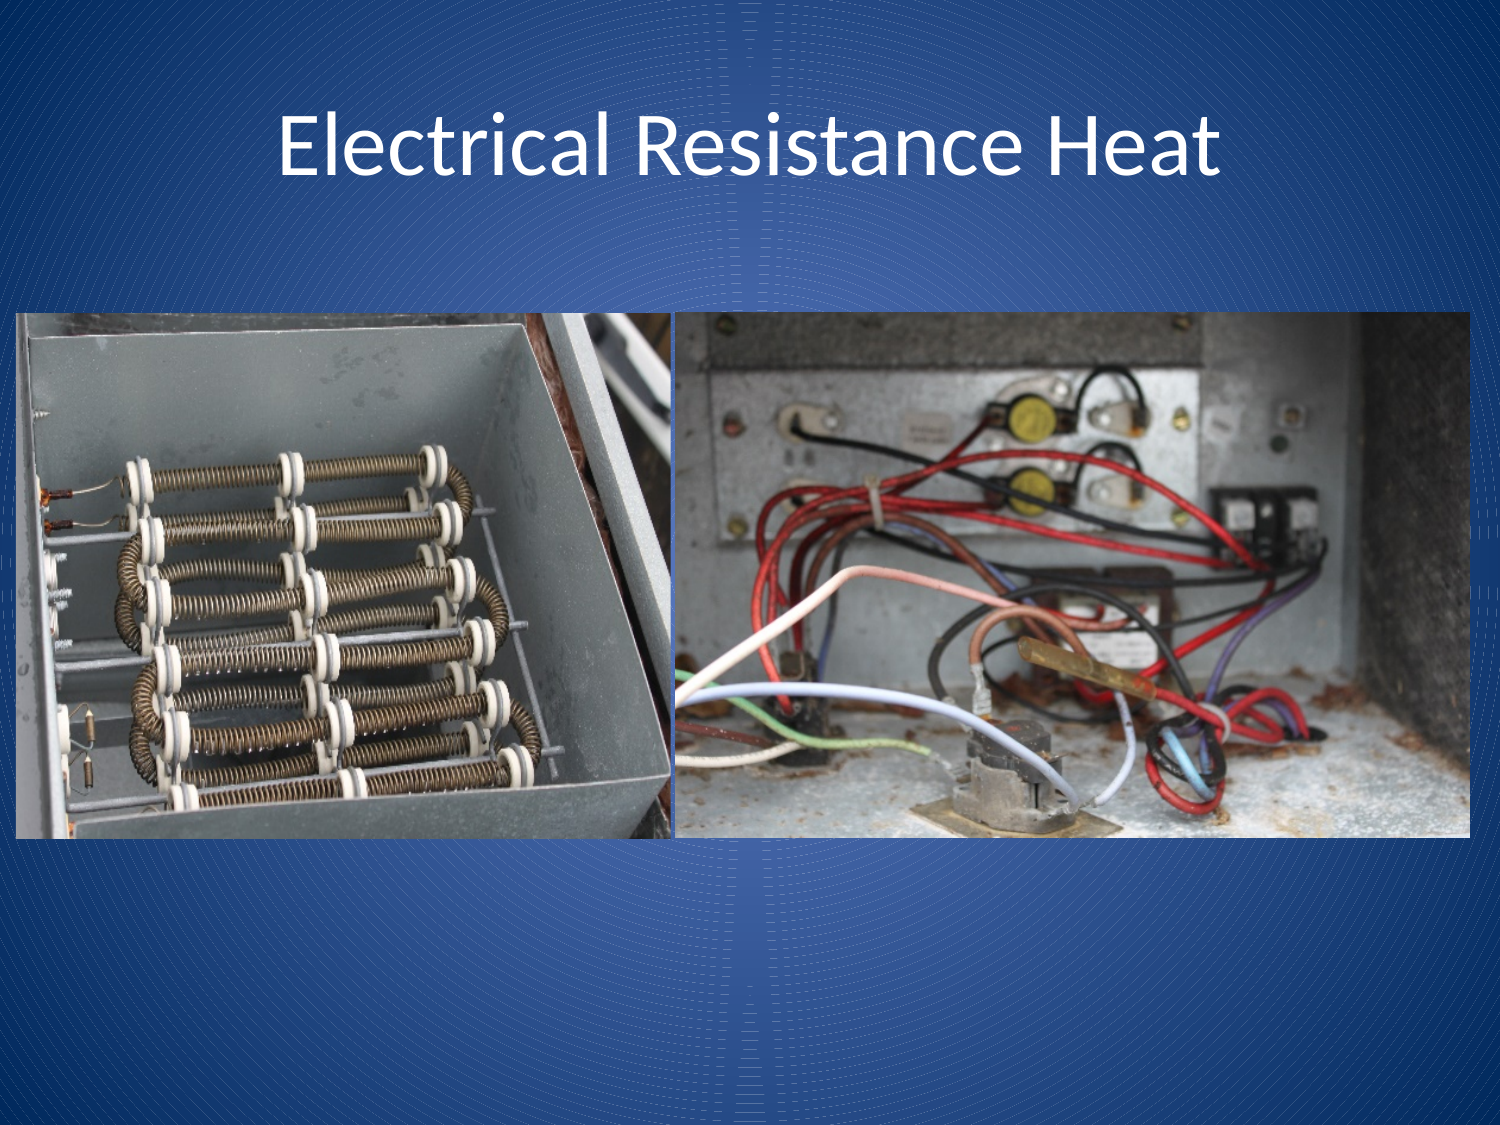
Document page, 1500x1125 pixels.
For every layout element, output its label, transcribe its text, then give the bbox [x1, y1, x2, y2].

picture [674, 312, 1471, 838]
picture [15, 313, 672, 839]
title Electrical Resistance Heat [75, 45, 1425, 233]
